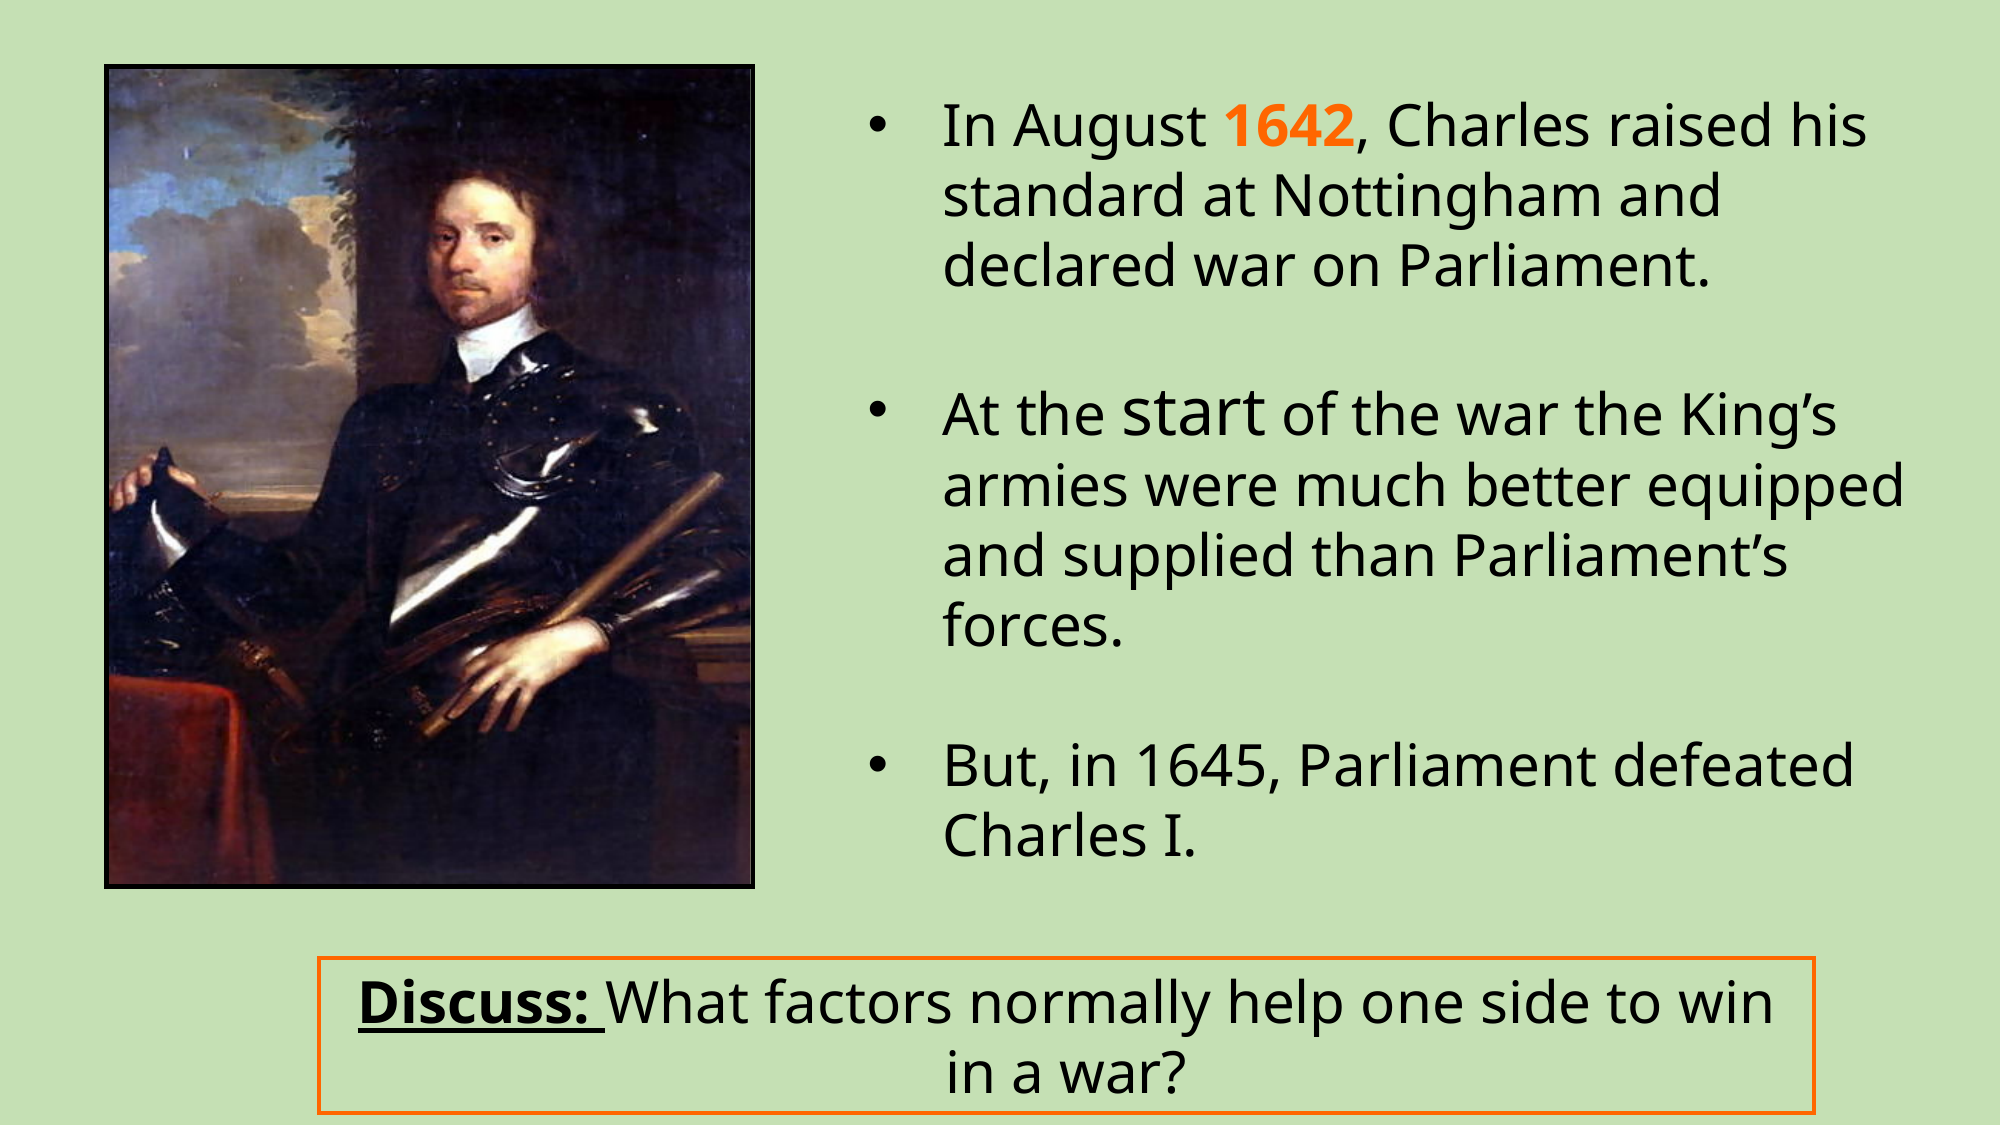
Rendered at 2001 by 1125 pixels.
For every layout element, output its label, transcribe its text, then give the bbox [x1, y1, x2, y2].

picture [108, 68, 751, 885]
text_box Discuss: What factors normally help one side to win in a war? [318, 958, 1814, 1113]
text_box In August 1642, Charles raised his standard at Nottingham and declared war on Parliament. At the start of the war the King’s armies were much better equipped and supplied than Parliament’s forces. But, in 1645, Parliament defeated Charles I. [852, 80, 1981, 876]
